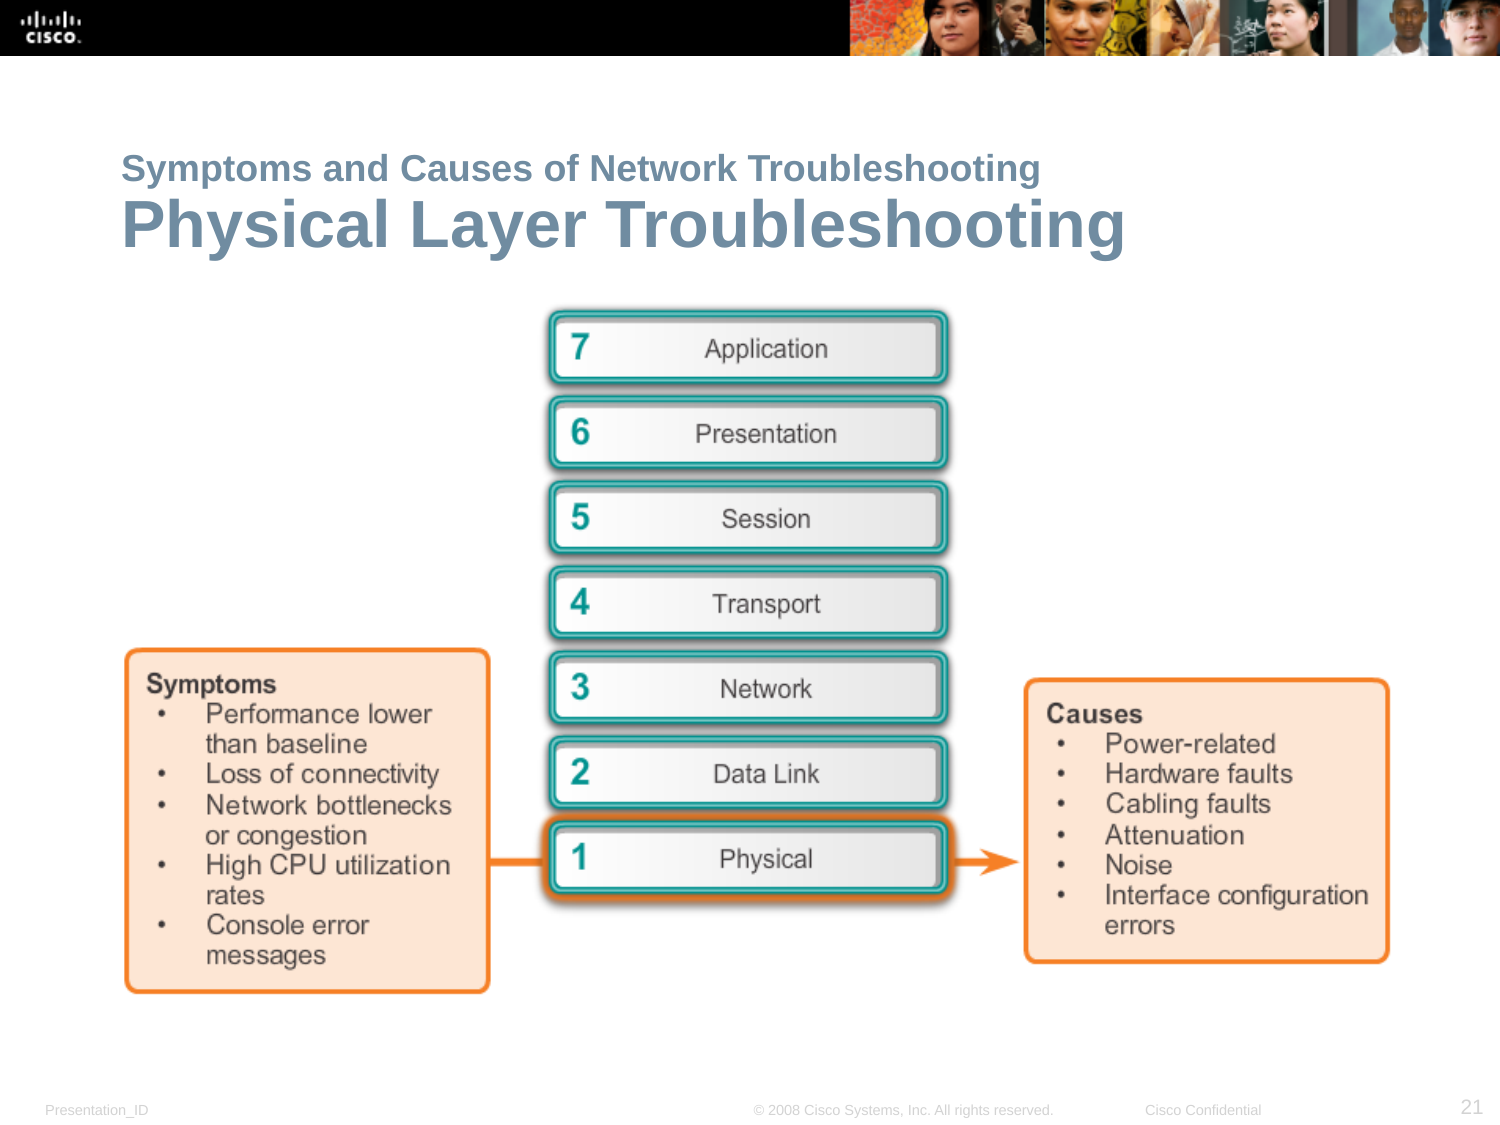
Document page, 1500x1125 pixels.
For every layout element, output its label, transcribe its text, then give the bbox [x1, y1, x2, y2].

title Symptoms and Causes of Network Troubleshooting Physical Layer Troubleshooting [107, 130, 1444, 269]
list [107, 292, 1411, 1010]
picture [0, 0, 1500, 56]
